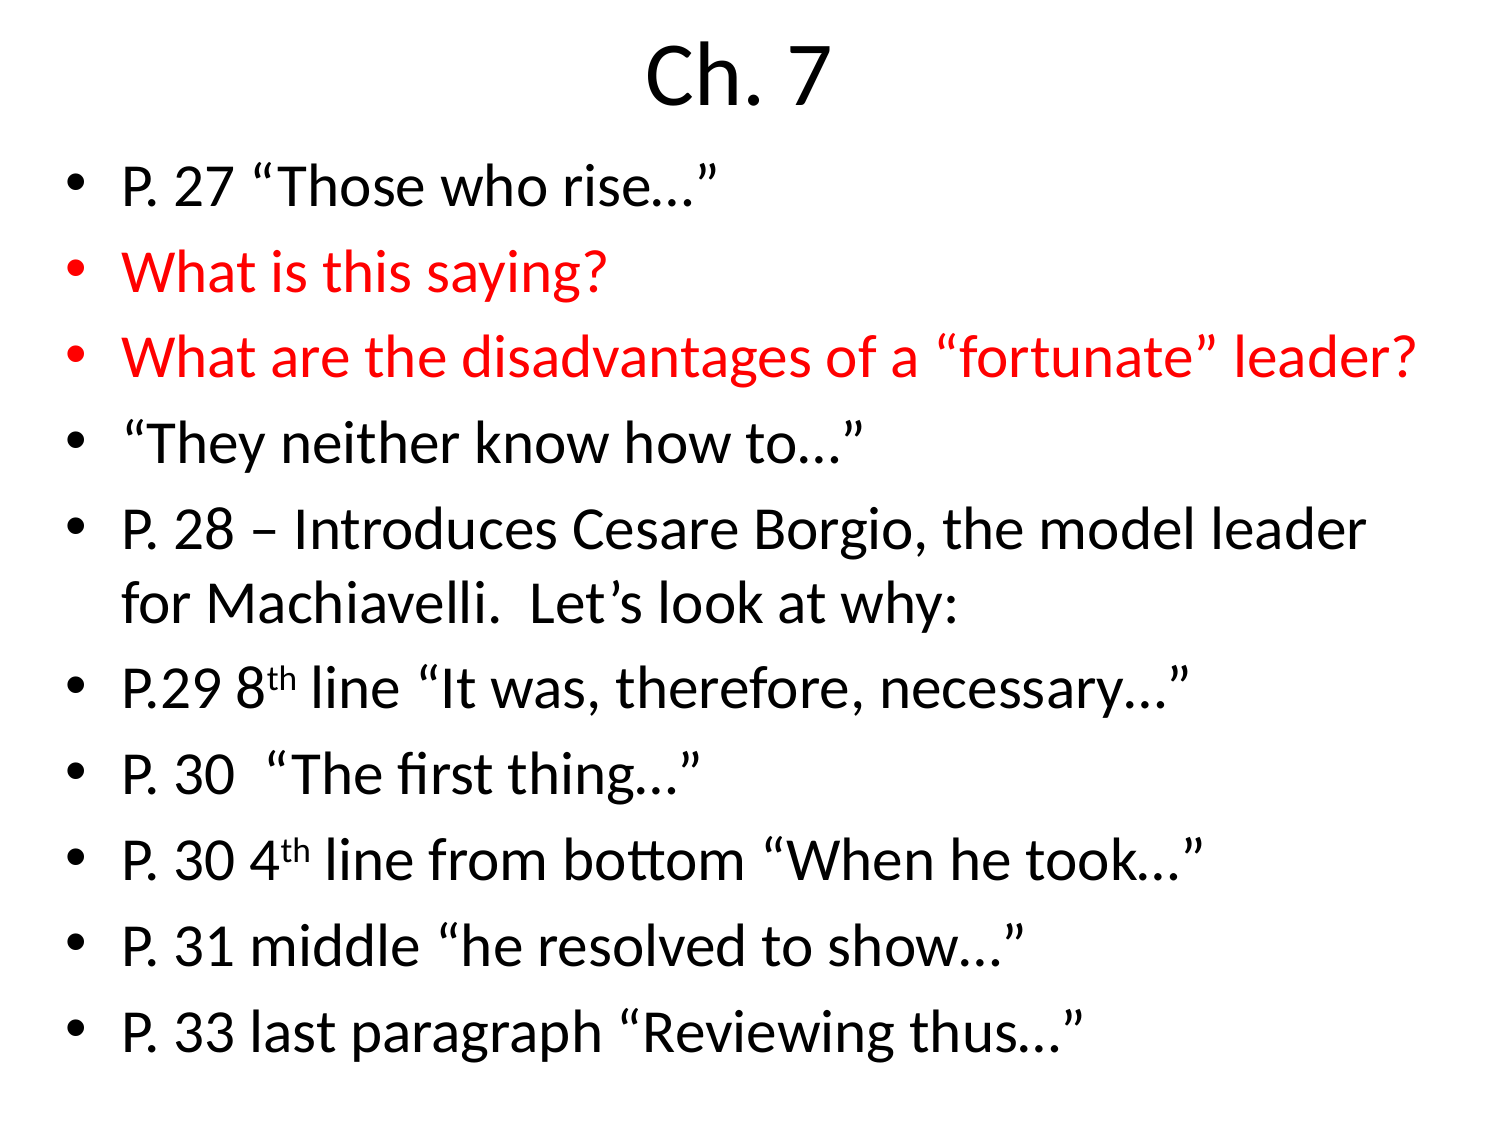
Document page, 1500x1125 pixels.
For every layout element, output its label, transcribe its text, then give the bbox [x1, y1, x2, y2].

title Ch. 7 [75, 0, 1425, 137]
list P. 27 “Those who rise…” What is this saying? What are the disadvantages of a “fortunate” leader? “They neither know how to…” P. 28 – Introduces Cesare Borgio, the model leader for Machiavelli. Let’s look at why: P.29 8th line “It was, therefore, necessary…” P. 30 “The first thing…” P. 30 4th line from bottom “When he took…” P. 31 middle “he resolved to show…” P. 33 last paragraph “Reviewing thus…” [50, 137, 1450, 1100]
